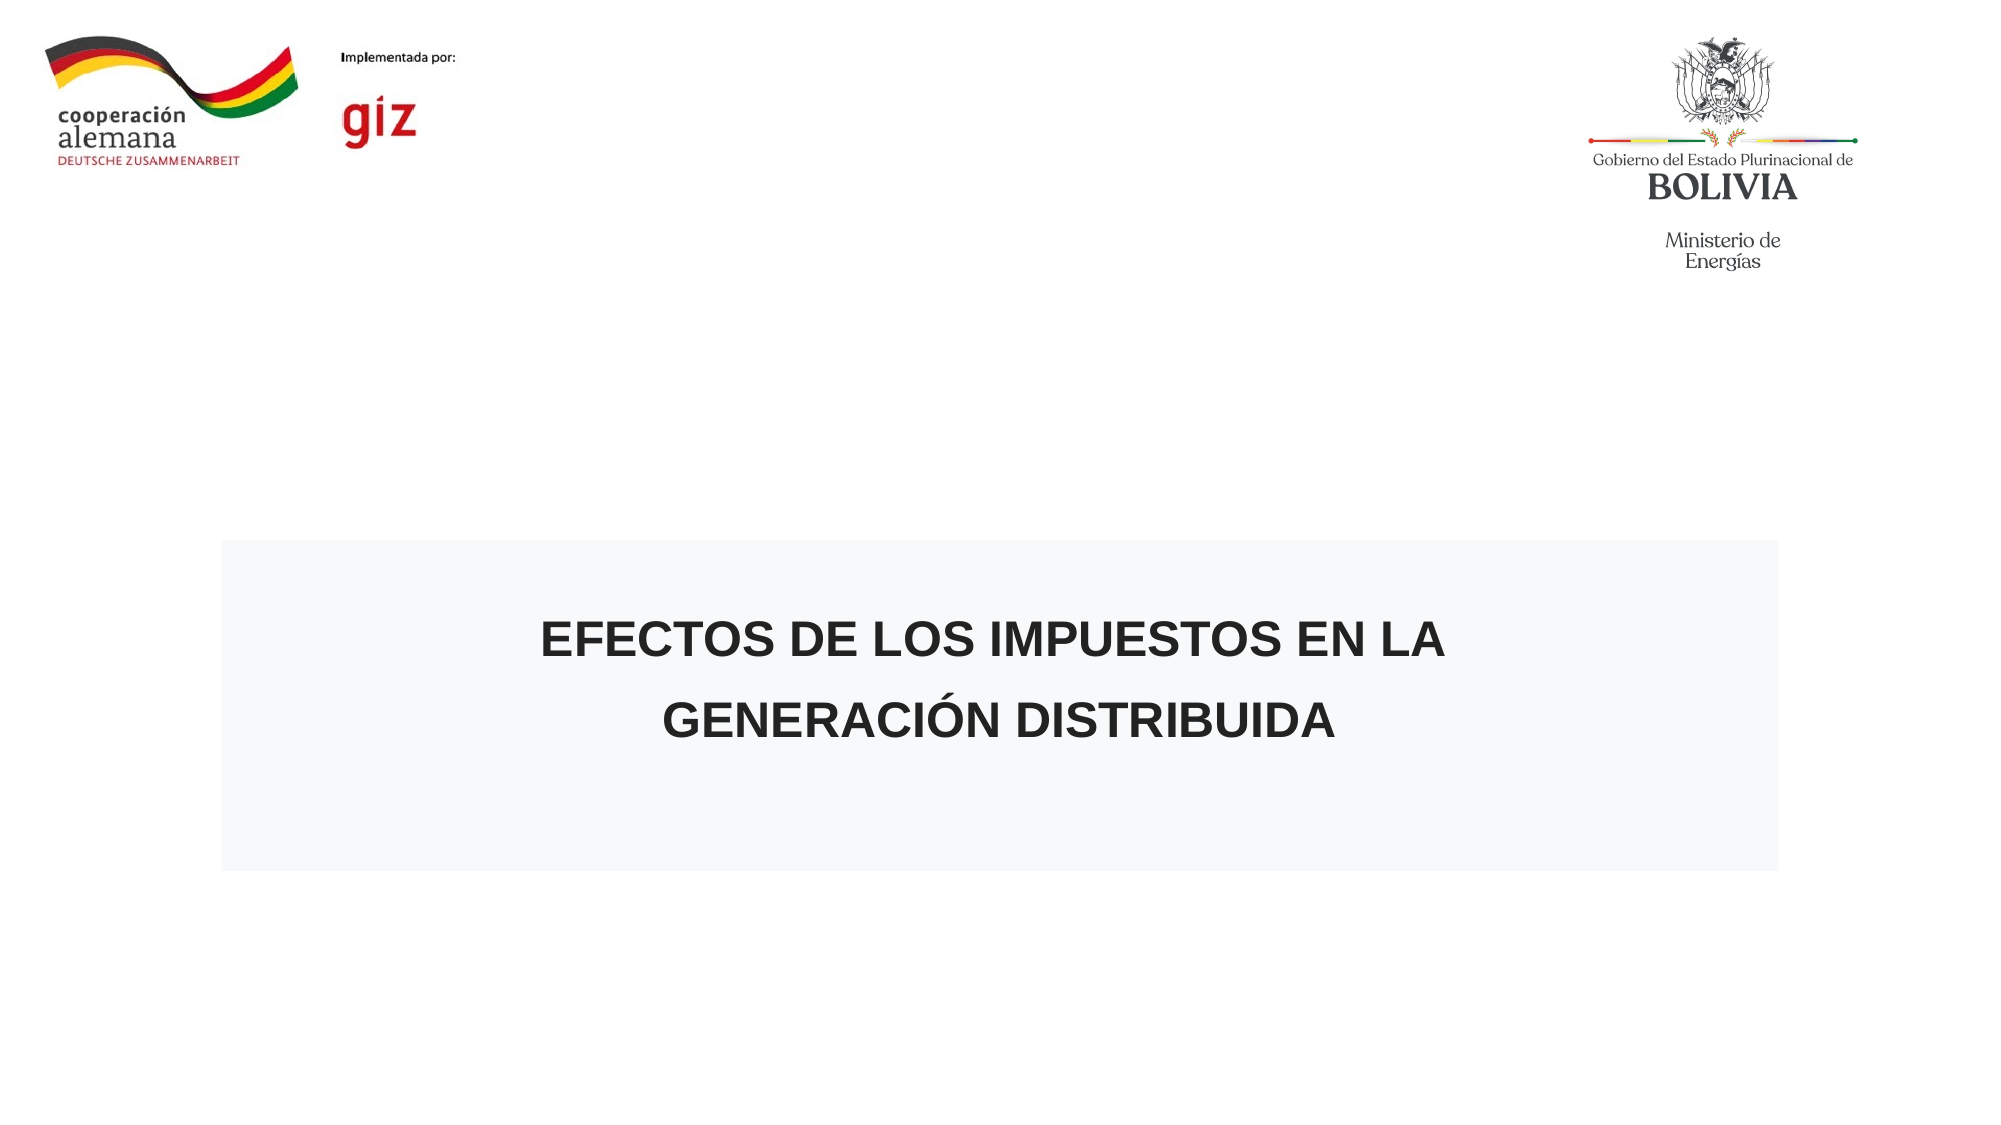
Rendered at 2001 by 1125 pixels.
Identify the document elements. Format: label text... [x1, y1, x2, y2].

text_box EFECTOS DE LOS IMPUESTOS EN LA GENERACIÓN DISTRIBUIDA [221, 540, 1779, 871]
picture [1556, 4, 1890, 301]
picture [16, 0, 483, 199]
